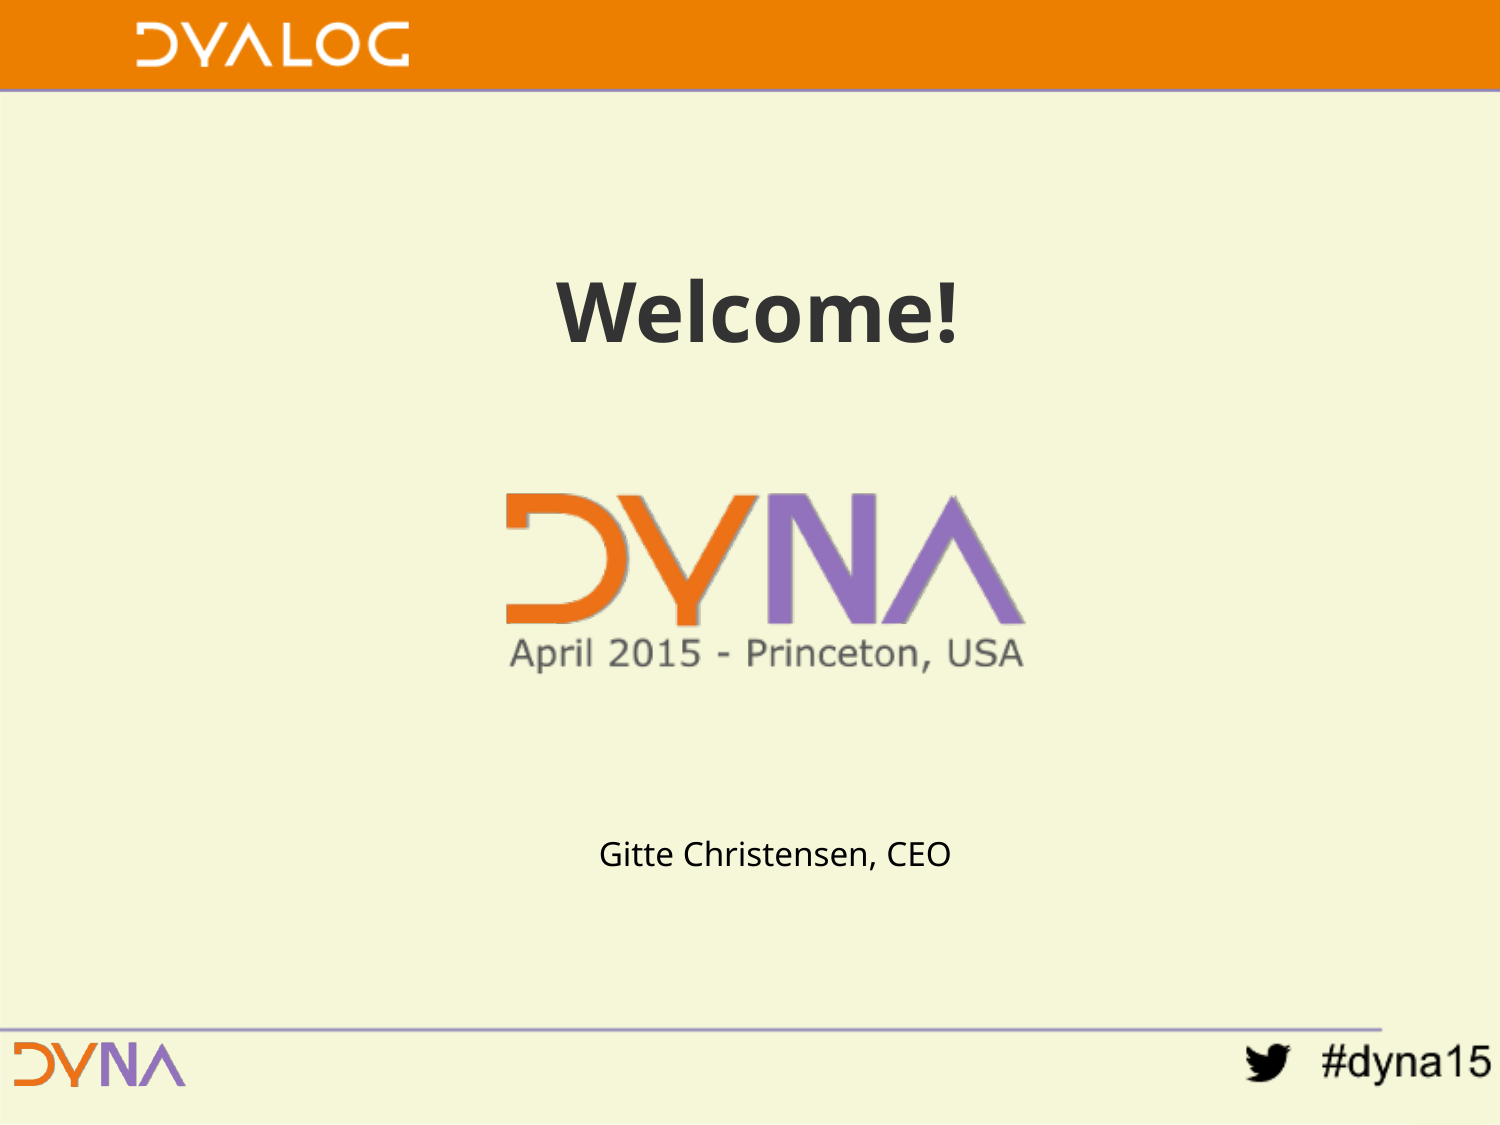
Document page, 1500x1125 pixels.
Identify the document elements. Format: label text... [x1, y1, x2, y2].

picture [0, 0, 1500, 1125]
text_box Gitte Christensen, CEO [584, 825, 968, 881]
text_box Welcome! [110, 249, 1405, 368]
